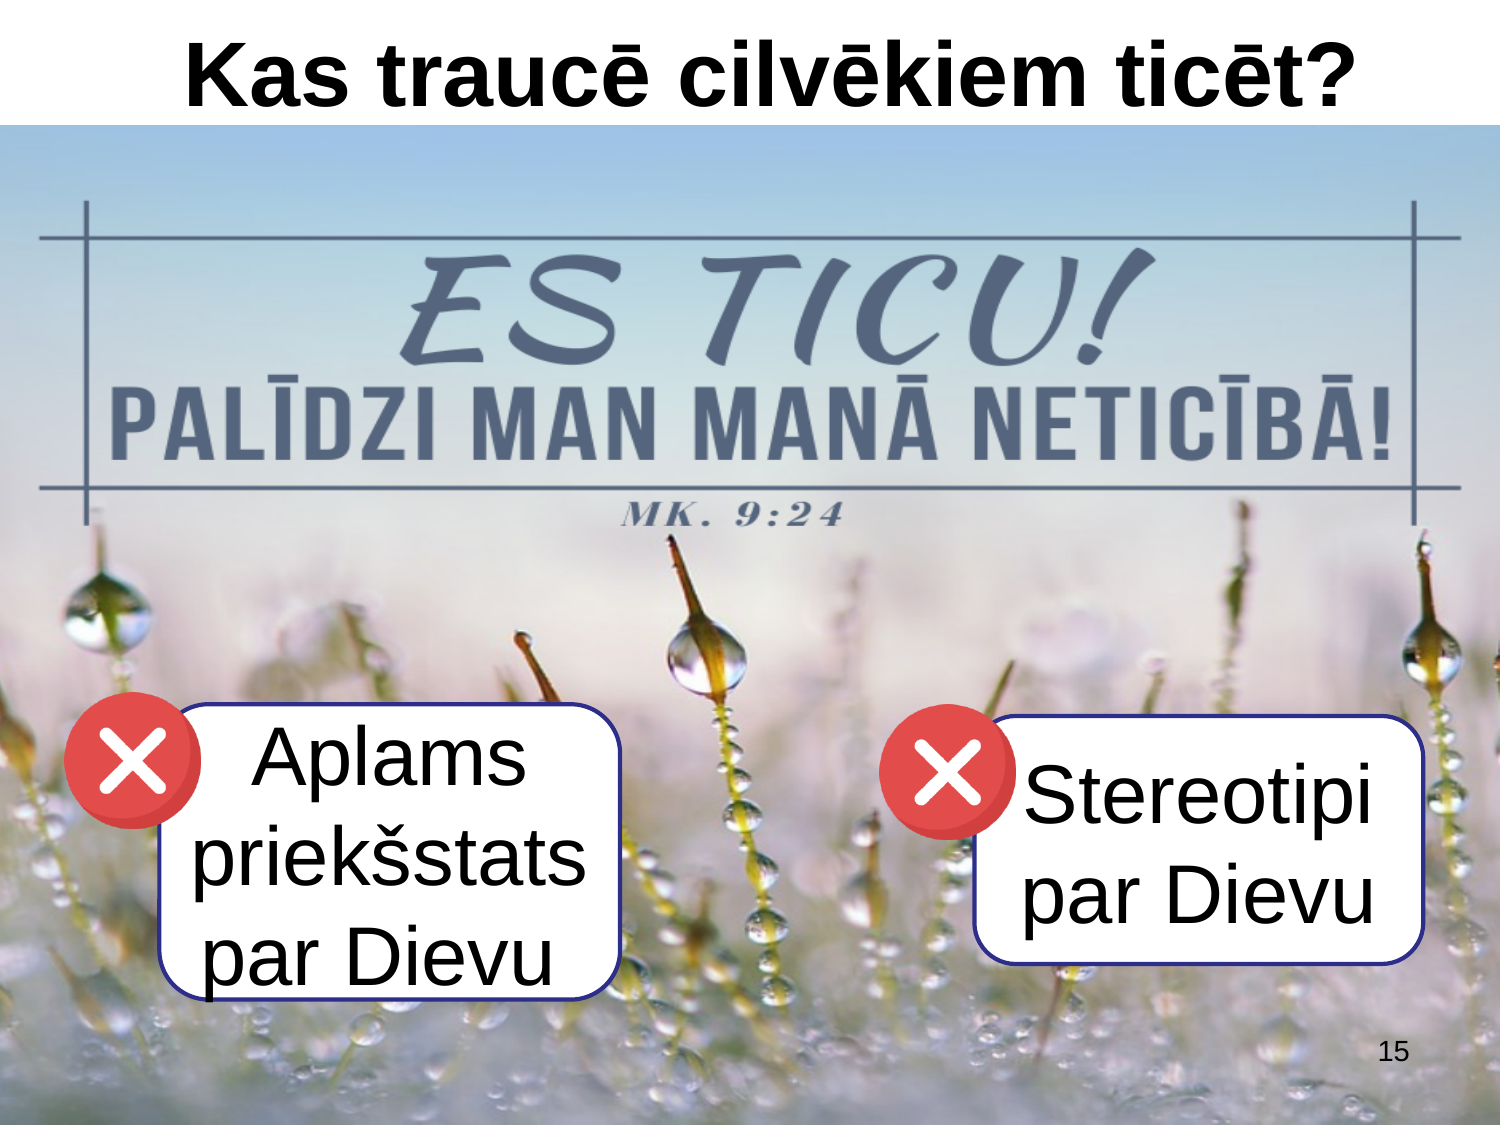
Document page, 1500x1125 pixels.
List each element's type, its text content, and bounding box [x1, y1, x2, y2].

picture [0, 125, 1500, 1125]
text_box Kas traucē cilvēkiem ticēt? [96, 0, 1447, 123]
